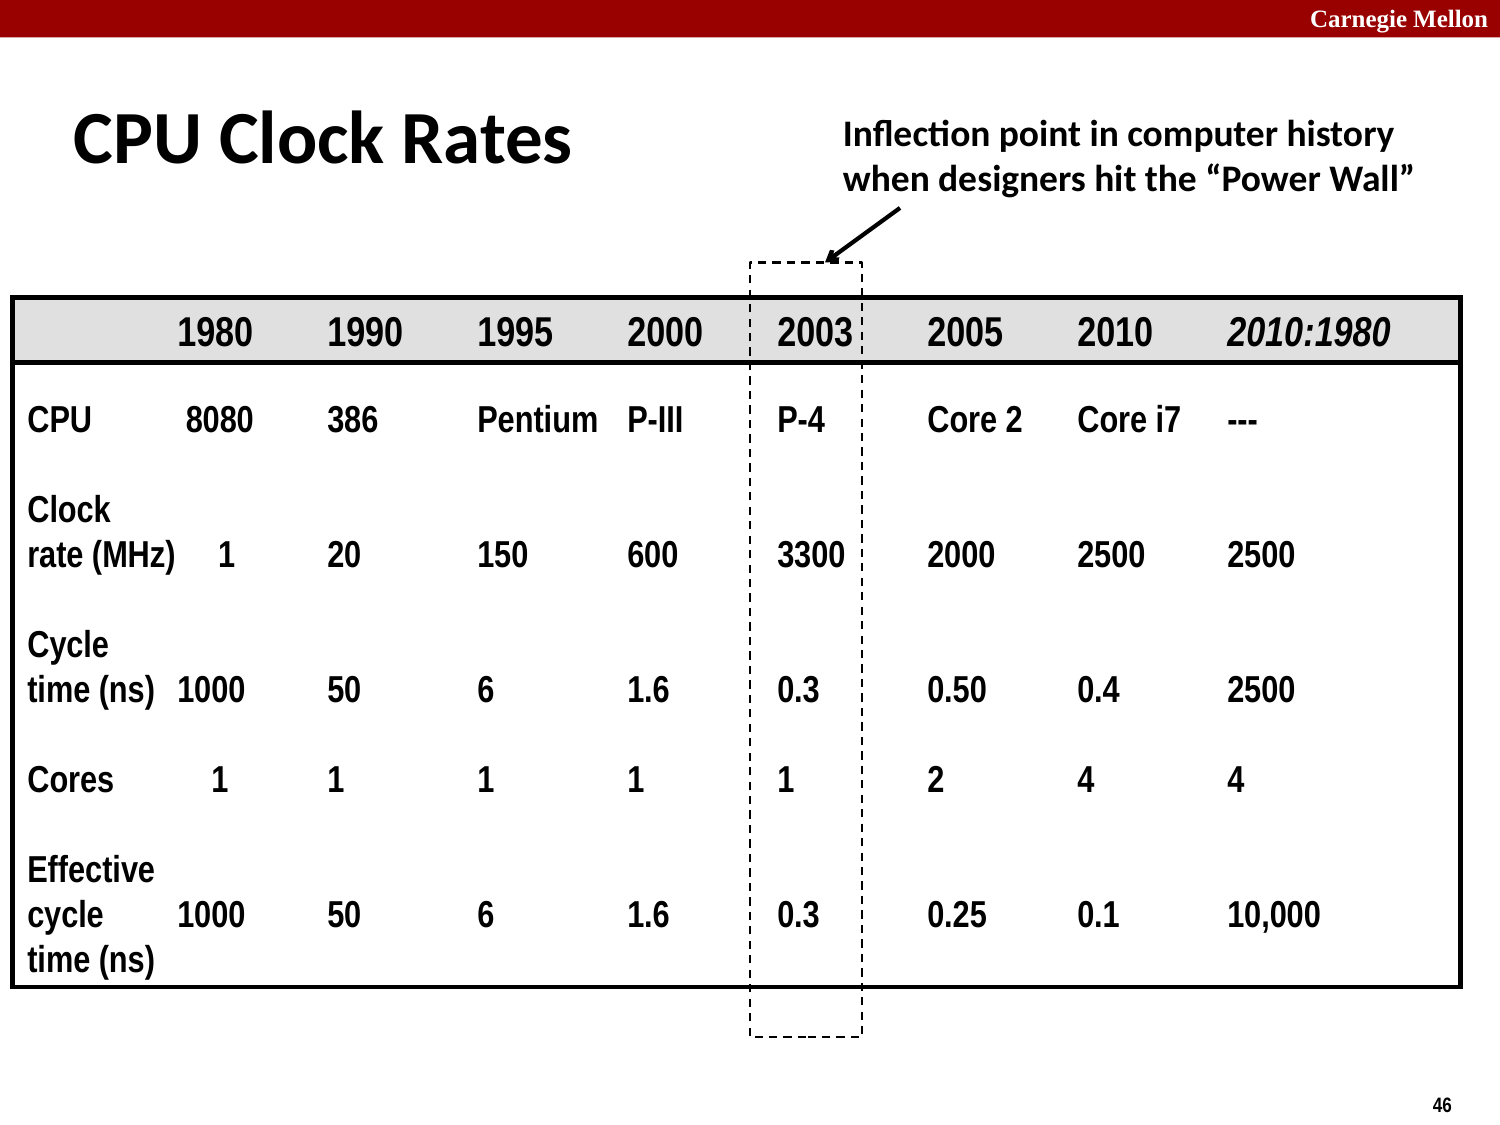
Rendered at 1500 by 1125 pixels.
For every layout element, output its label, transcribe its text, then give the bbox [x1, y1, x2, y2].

text_box [750, 262, 863, 1038]
text_box 1980 1990 1995 2000 2003 2005 2010 2010:1980 CPU 8080 386 Pentium P-III P-4 Core 2 Core i7 --- Clock rate (MHz) 1 20 150 600 3300 2000 2500 2500 Cycle time (ns) 1000 50 6 1.6 0.3 0.50 0.4 2500 Cores 1 1 1 1 1 2 4 4 Effective cycle 1000 50 6 1.6 0.3 0.25 0.1 10,000 time (ns) [863, 297, 1461, 988]
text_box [824, 207, 901, 263]
text_box 1980 1990 1995 2000 2003 2005 2010 2010:1980 CPU 8080 386 Pentium P-III P-4 Core 2 Core i7 --- Clock rate (MHz) 1 20 150 600 3300 2000 2500 2500 Cycle time (ns) 1000 50 6 1.6 0.3 0.50 0.4 2500 Cores 1 1 1 1 1 2 4 4 Effective cycle 1000 50 6 1.6 0.3 0.25 0.1 10,000 time (ns) [12, 297, 750, 988]
text_box Inflection point in computer history when designers hit the “Power Wall” [828, 101, 1431, 207]
title CPU Clock Rates [58, 71, 1305, 197]
